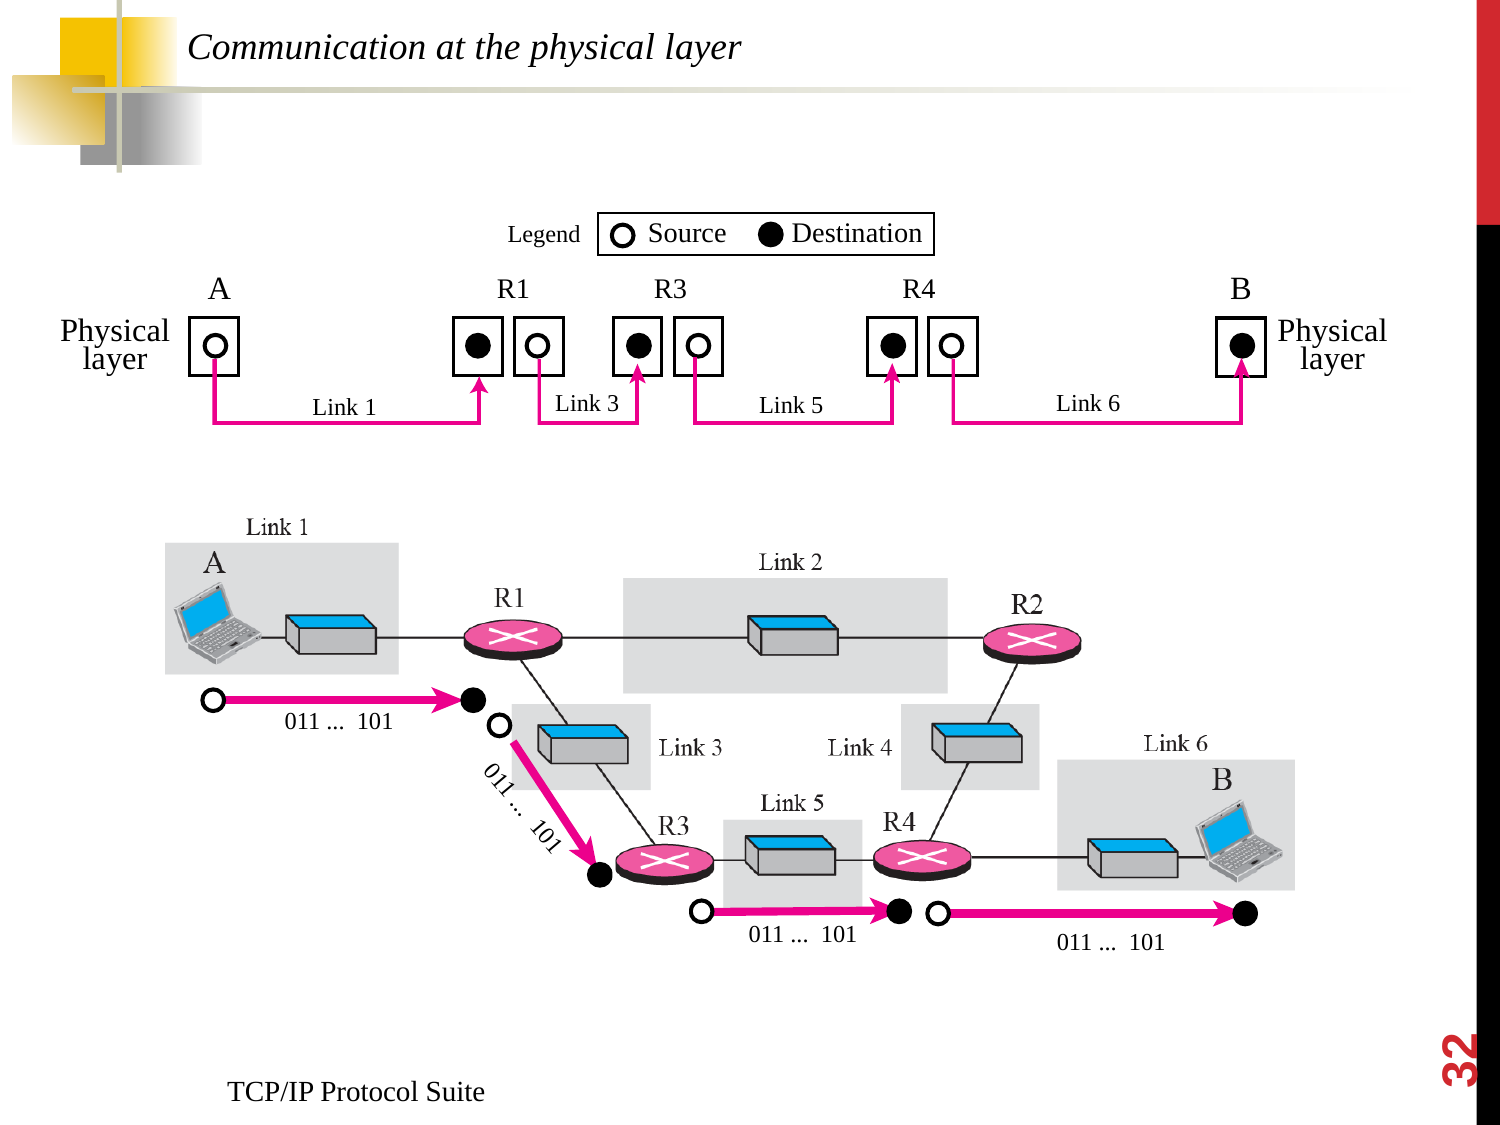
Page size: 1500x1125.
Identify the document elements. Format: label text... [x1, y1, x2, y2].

text_box [116, 0, 122, 87]
picture [164, 514, 1295, 959]
picture [59, 210, 1388, 426]
text_box [141, 93, 202, 165]
footer TCP/IP Protocol Suite [75, 1065, 638, 1112]
slide_number 32 [1427, 887, 1488, 1104]
text_box [80, 93, 116, 165]
text_box Communication at the physical layer [162, 14, 1100, 75]
text_box [72, 87, 1423, 93]
text_box [60, 17, 116, 86]
text_box [122, 17, 177, 86]
text_box [116, 93, 122, 173]
text_box [122, 93, 141, 165]
text_box [12, 75, 105, 145]
